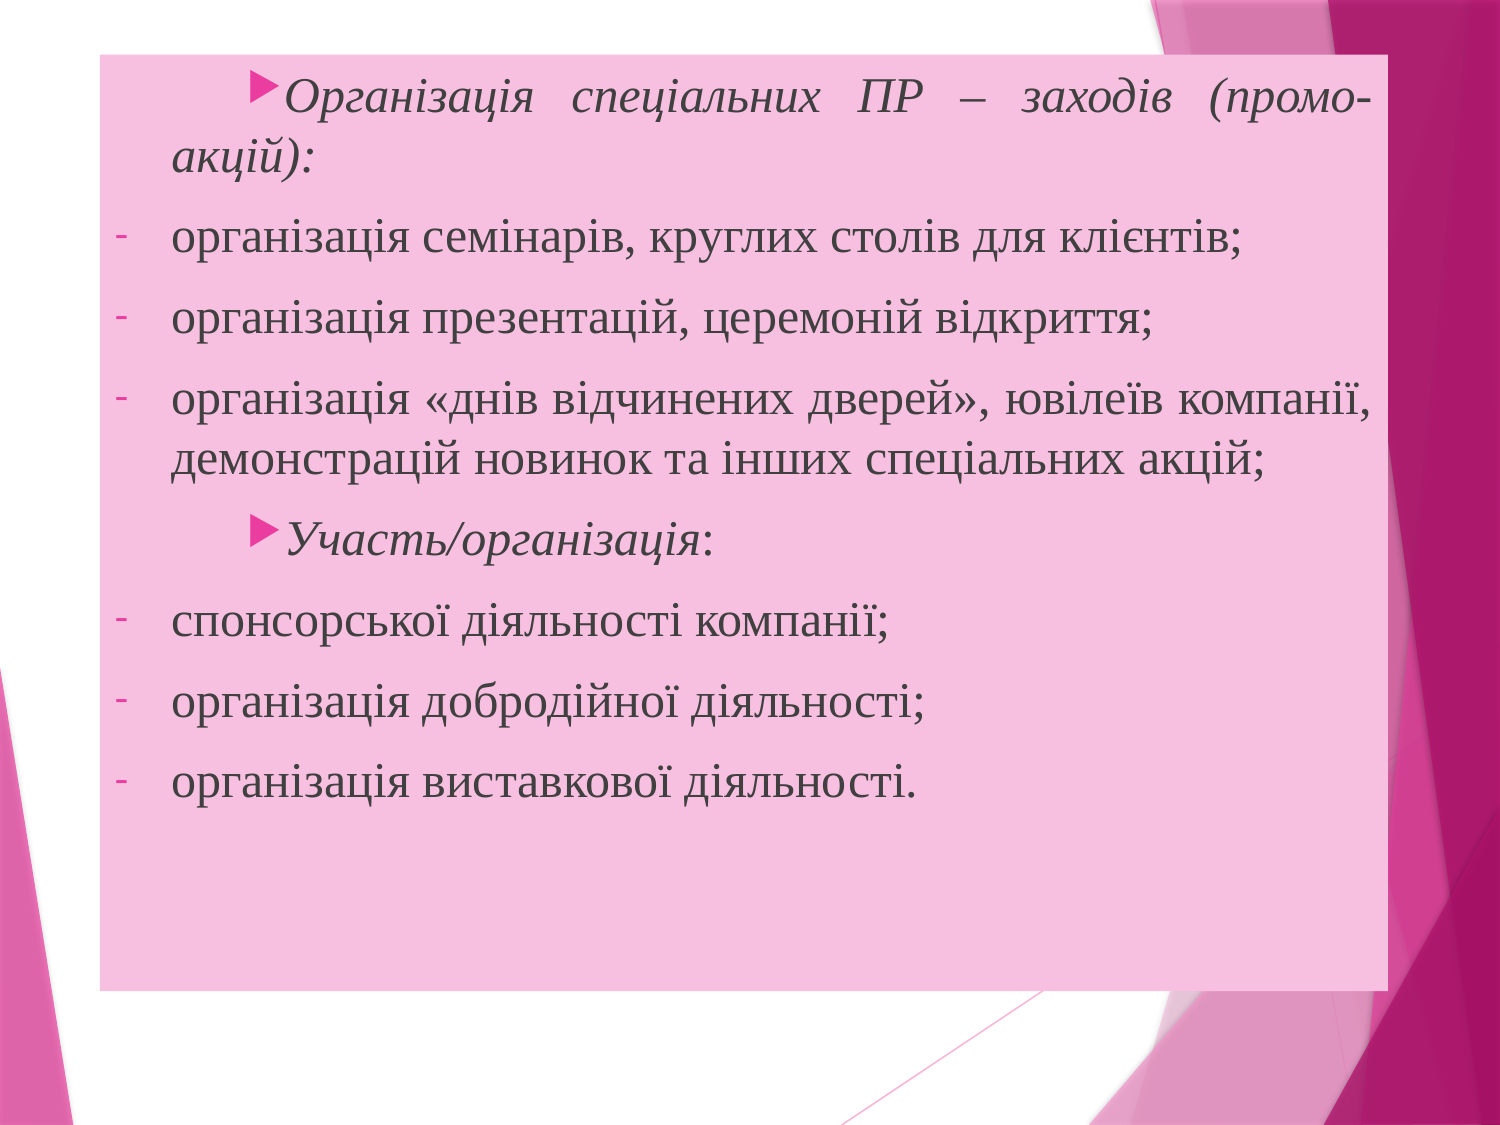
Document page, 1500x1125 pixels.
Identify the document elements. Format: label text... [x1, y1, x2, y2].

list Організація спеціальних ПР – заходів (промо-акцій): організація семінарів, круглих столів для клієнтів; організація презентацій, церемоній відкриття; організація «днів відчинених дверей», ювілеїв компанії, демонстрацій новинок та інших спеціальних акцій; Участь/організація: спонсорської діяльності компанії; організація добродійної діяльності; організація виставкової діяльності. [99, 54, 1388, 992]
